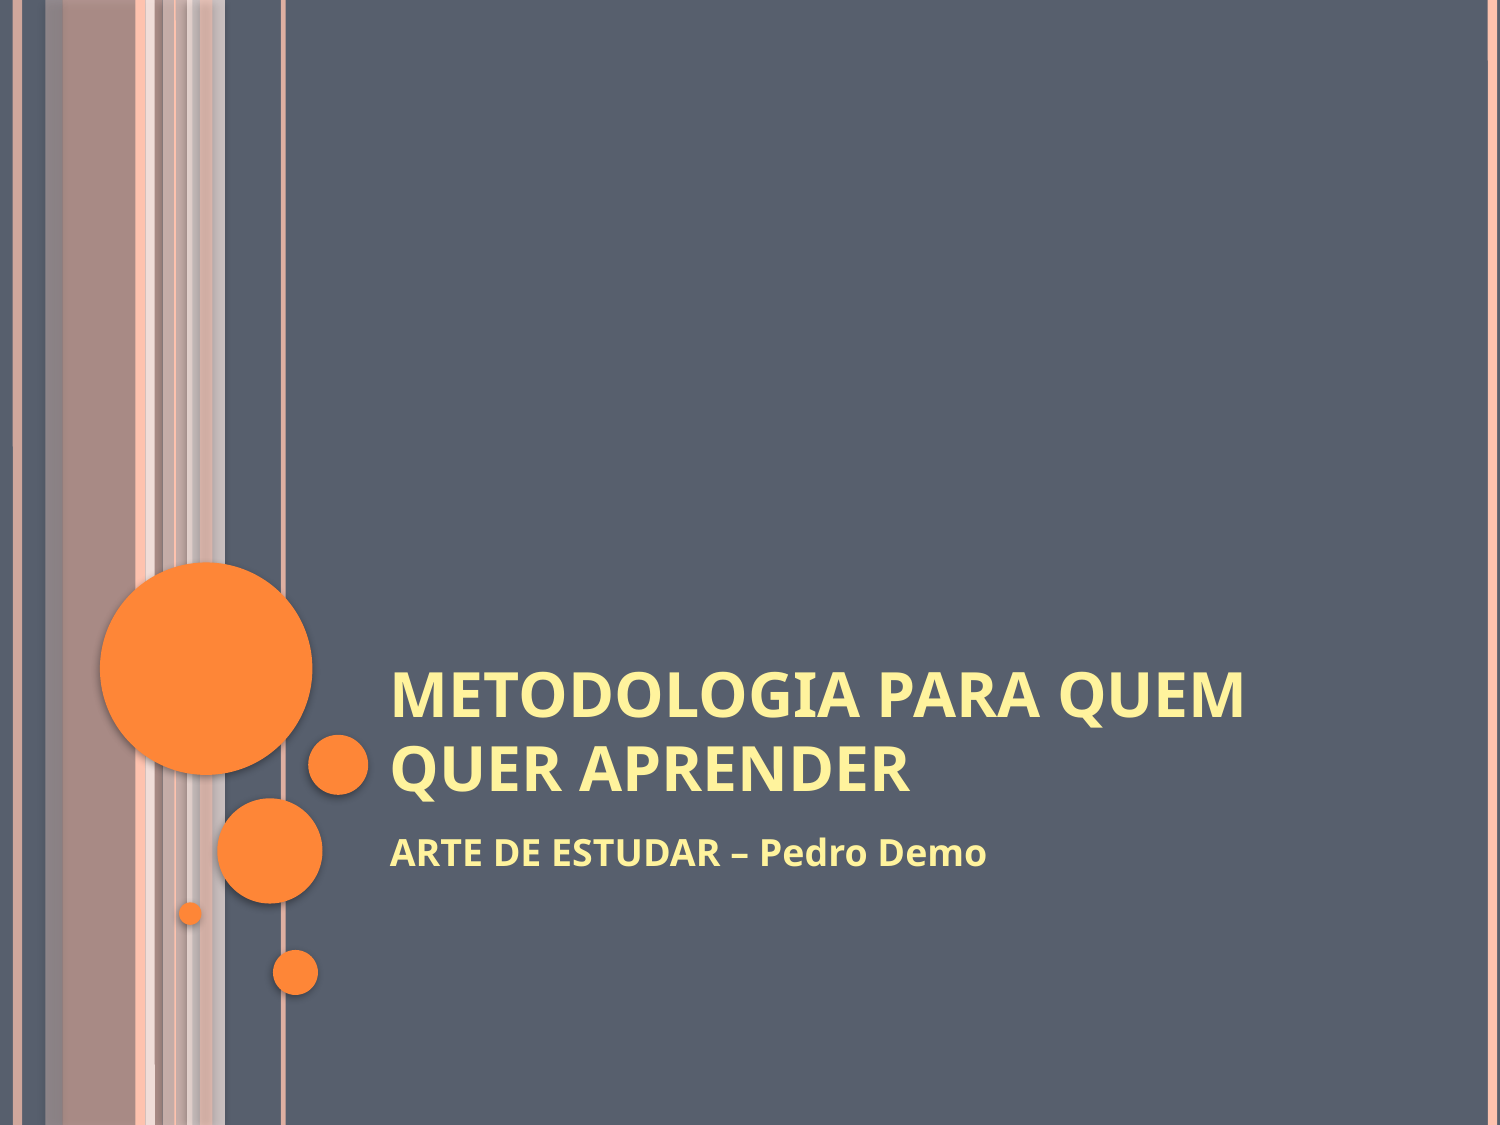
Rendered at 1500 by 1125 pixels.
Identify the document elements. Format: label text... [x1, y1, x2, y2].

title Metodologia para quem quer aprender [375, 474, 1388, 812]
list ARTE DE ESTUDAR – Pedro Demo [375, 821, 1388, 1047]
